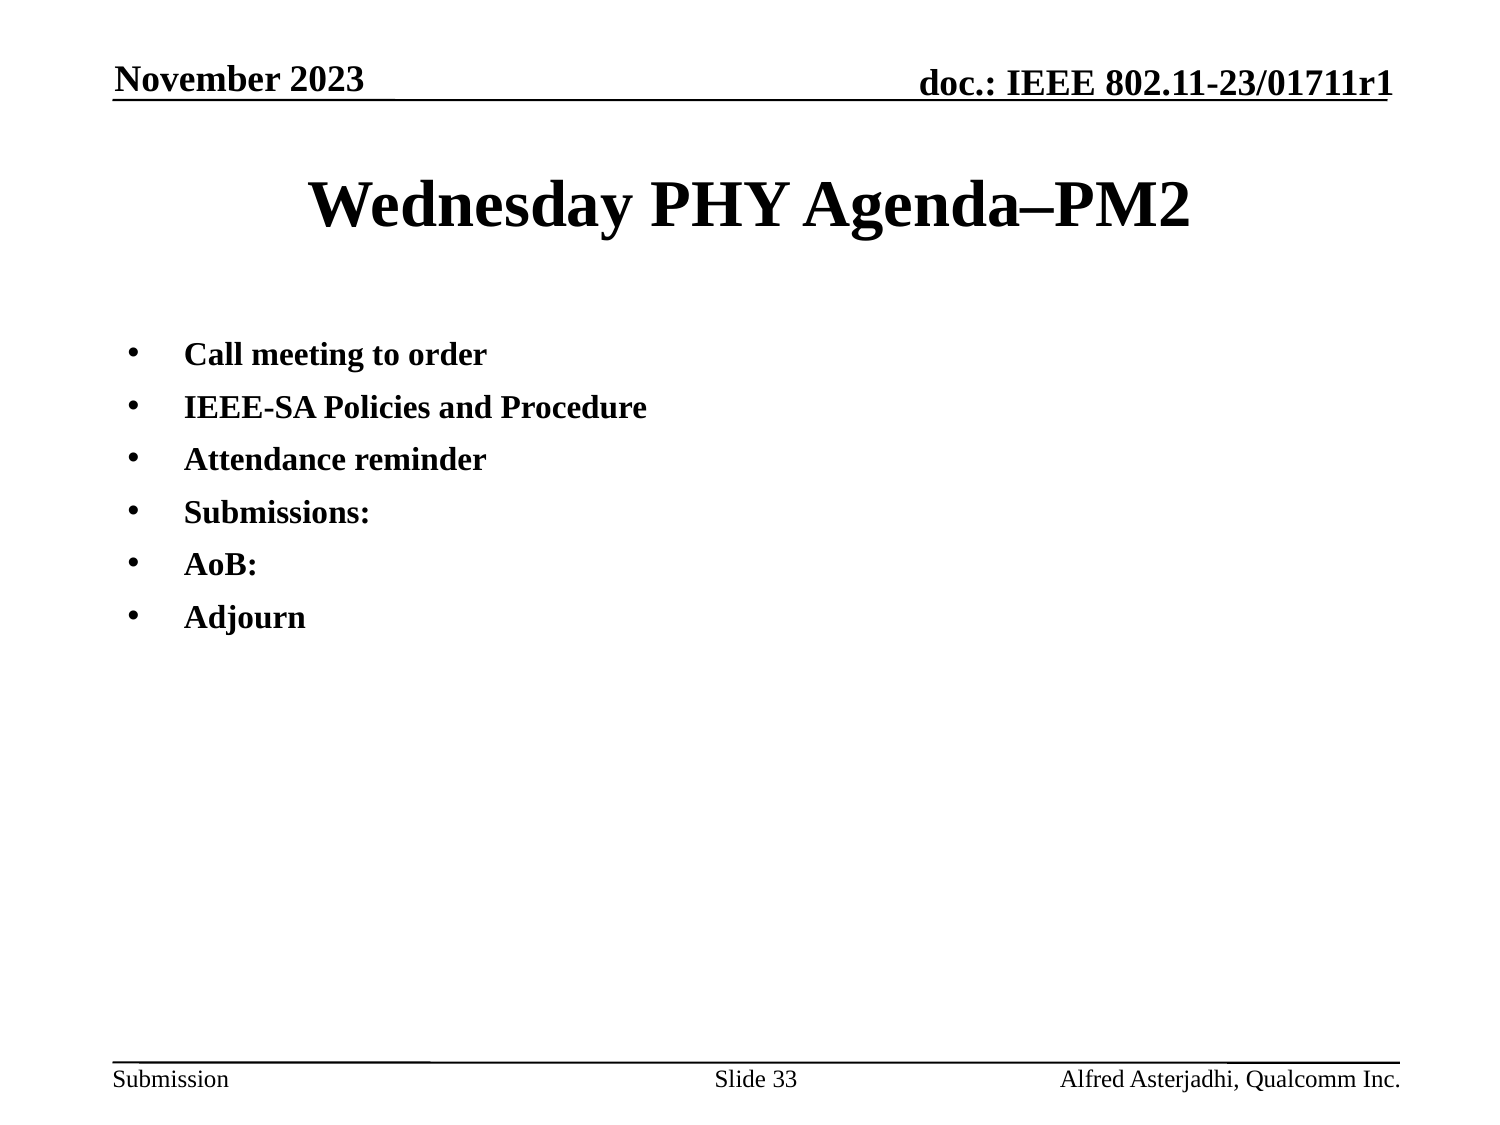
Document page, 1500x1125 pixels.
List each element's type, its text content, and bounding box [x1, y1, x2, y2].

list Call meeting to order IEEE-SA Policies and Procedure Attendance reminder Submissions: AoB: Adjourn [112, 324, 1388, 1063]
slide_number Slide 33 [712, 1061, 800, 1123]
footer Alfred Asterjadhi, Qualcomm Inc. [878, 1061, 1402, 1093]
title Wednesday PHY Agenda–PM2 [112, 112, 1388, 288]
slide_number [114, 54, 423, 100]
